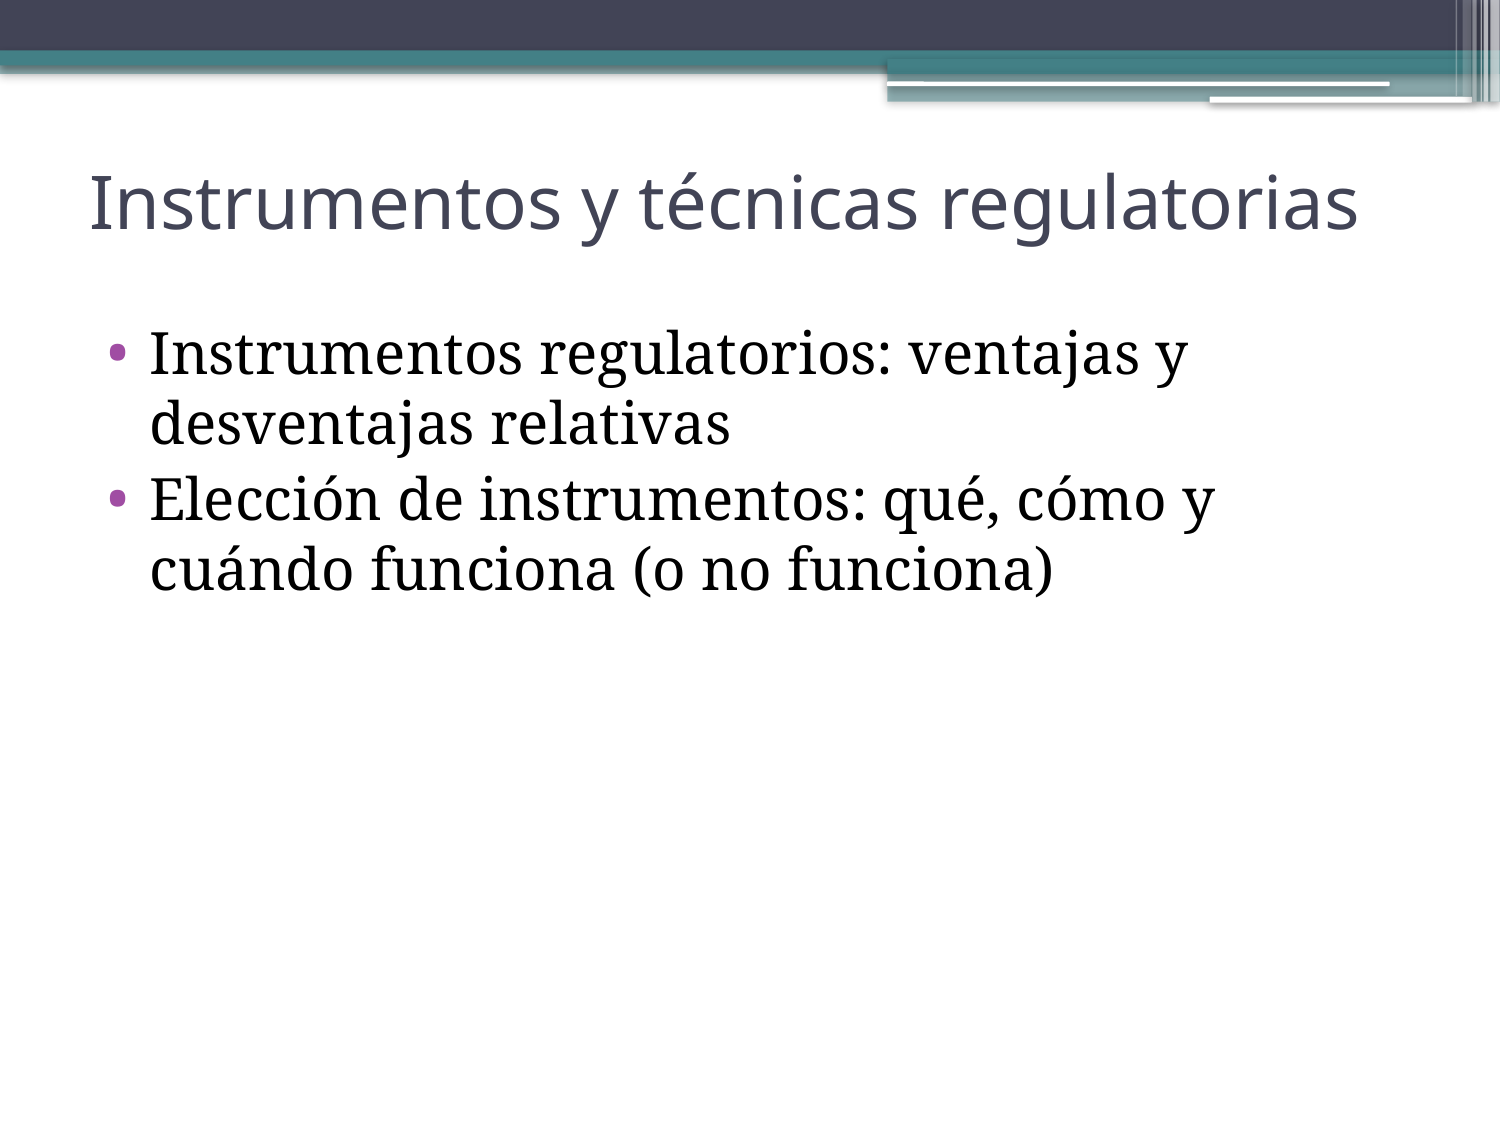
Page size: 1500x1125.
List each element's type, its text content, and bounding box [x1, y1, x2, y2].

list Instrumentos regulatorios: ventajas y desventajas relativas Elección de instrumentos: qué, cómo y cuándo funciona (o no funciona) [75, 308, 1425, 1025]
title Instrumentos y técnicas regulatorias [75, 112, 1425, 288]
